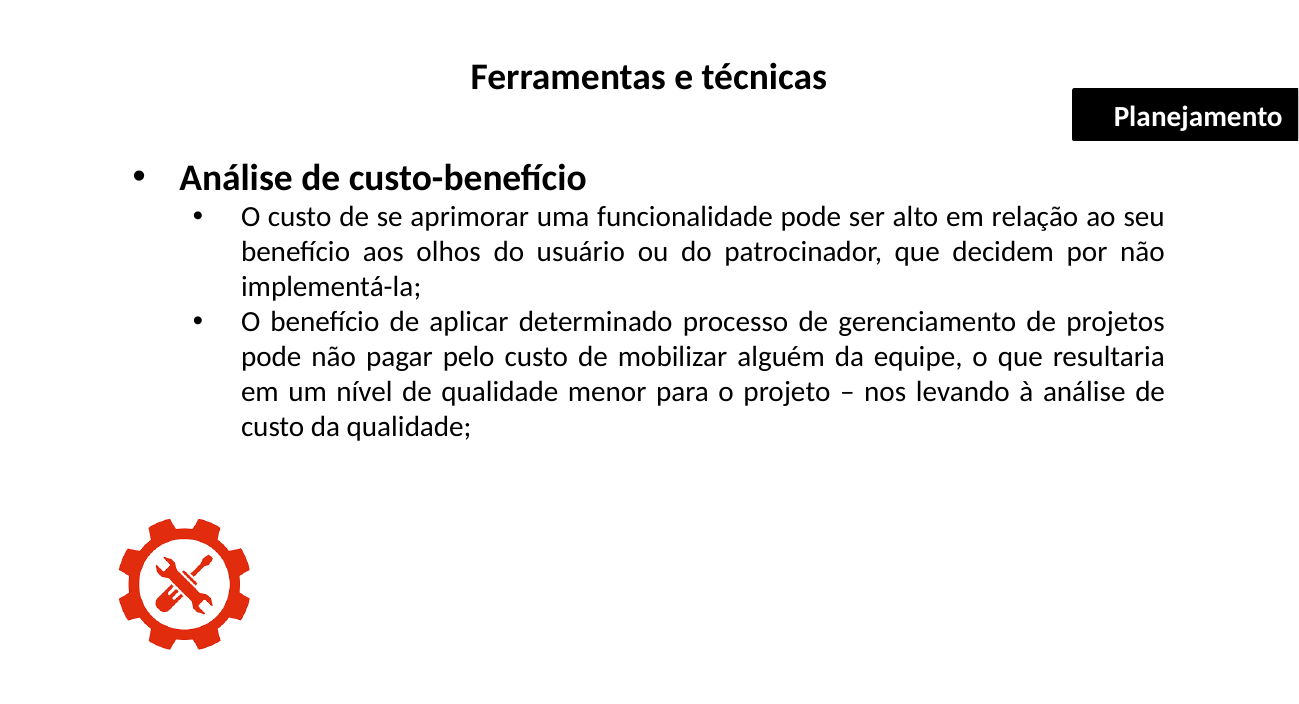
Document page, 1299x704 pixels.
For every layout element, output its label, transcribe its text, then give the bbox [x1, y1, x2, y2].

text_box Análise de custo-benefício O custo de se aprimorar uma funcionalidade pode ser alto em relação ao seu benefício aos olhos do usuário ou do patrocinador, que decidem por não implementá-la; O benefício de aplicar determinado processo de gerenciamento de projetos pode não pagar pelo custo de mobilizar alguém da equipe, o que resultaria em um nível de qualidade menor para o projeto – nos levando à análise de custo da qualidade; [117, 145, 1181, 454]
picture [117, 517, 251, 651]
text_box Planejamento [1074, 90, 1299, 140]
text_box Ferramentas e técnicas [0, 44, 1299, 106]
